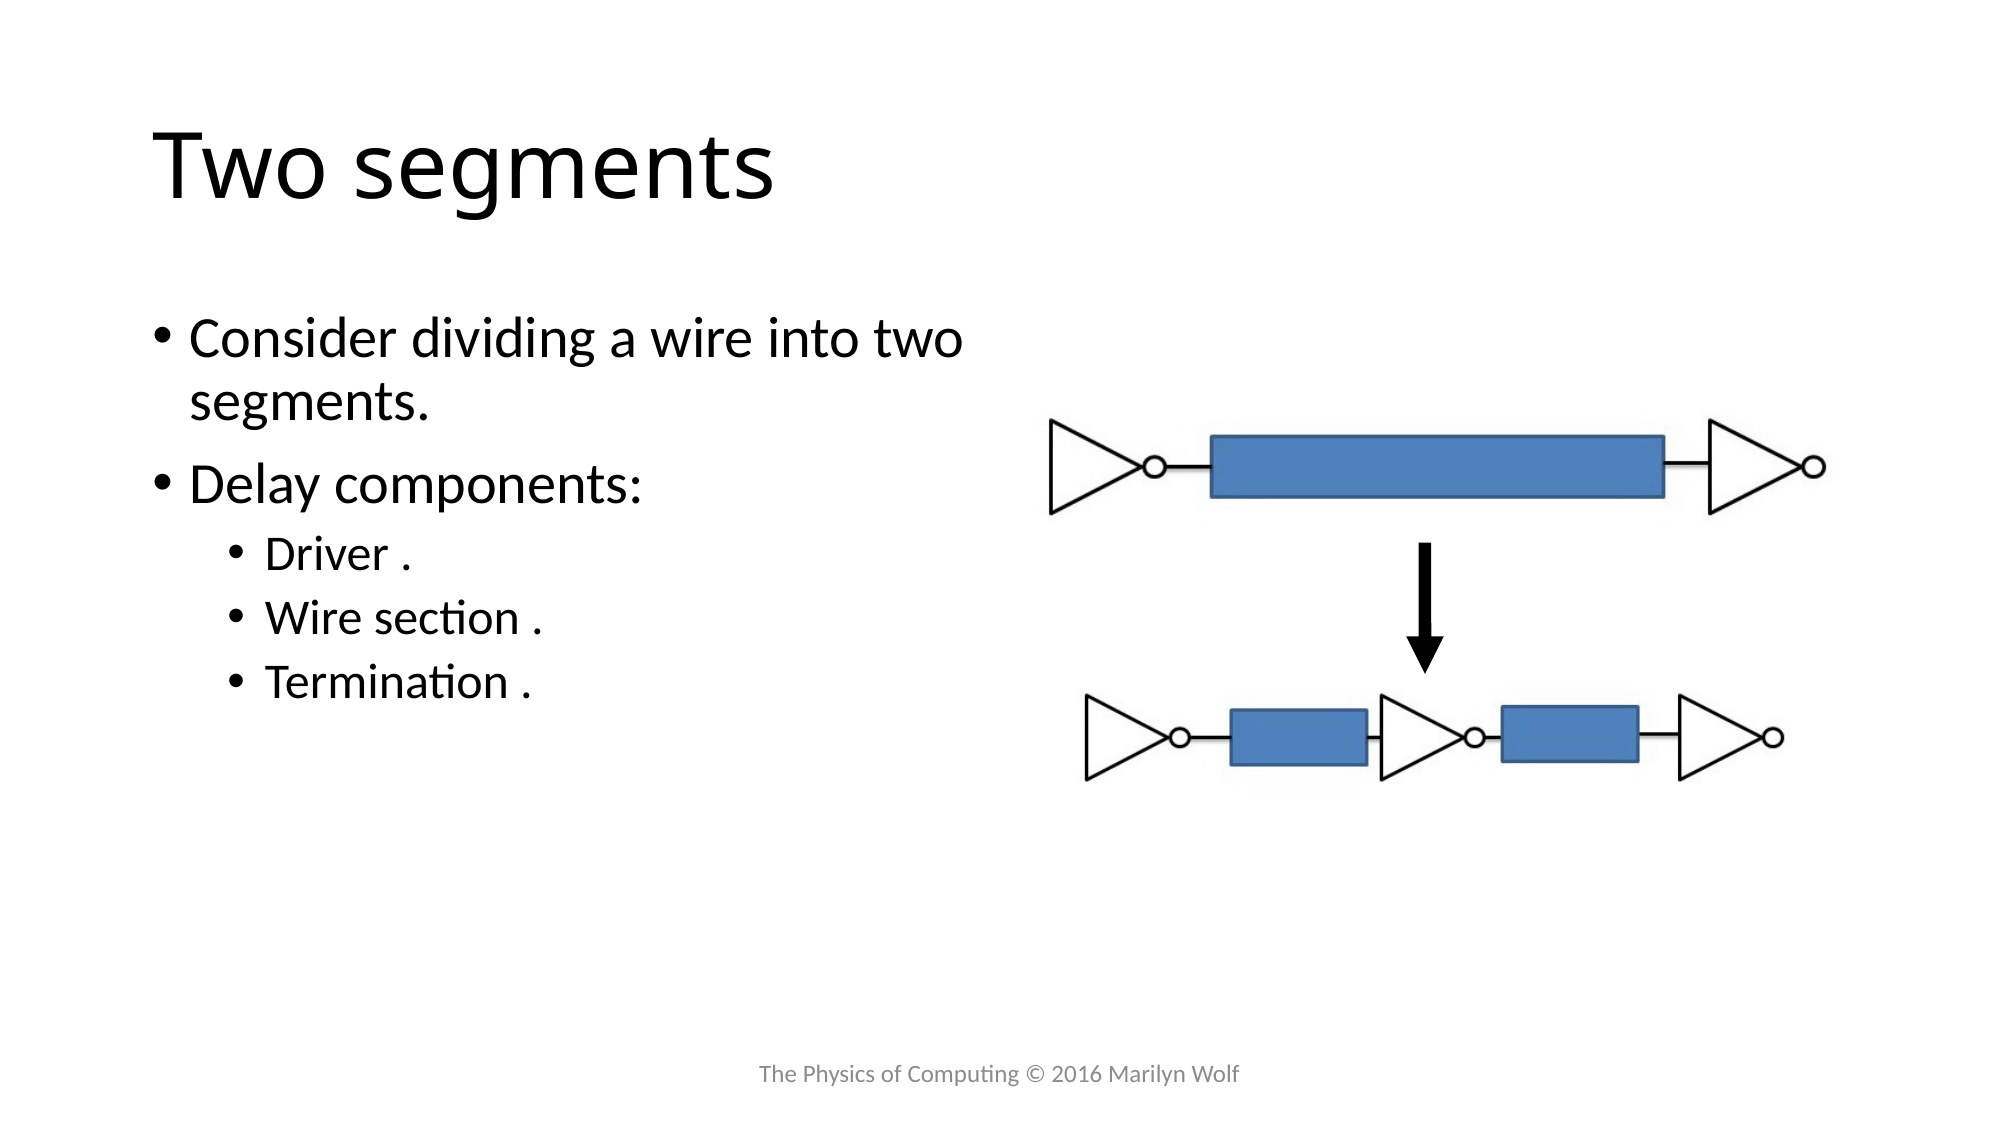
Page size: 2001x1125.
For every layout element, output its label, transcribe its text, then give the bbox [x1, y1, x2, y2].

footer The Physics of Computing © 2016 Marilyn Wolf [662, 1042, 1338, 1103]
title Two segments [137, 59, 1863, 278]
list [999, 392, 1850, 543]
picture [1042, 673, 1808, 810]
